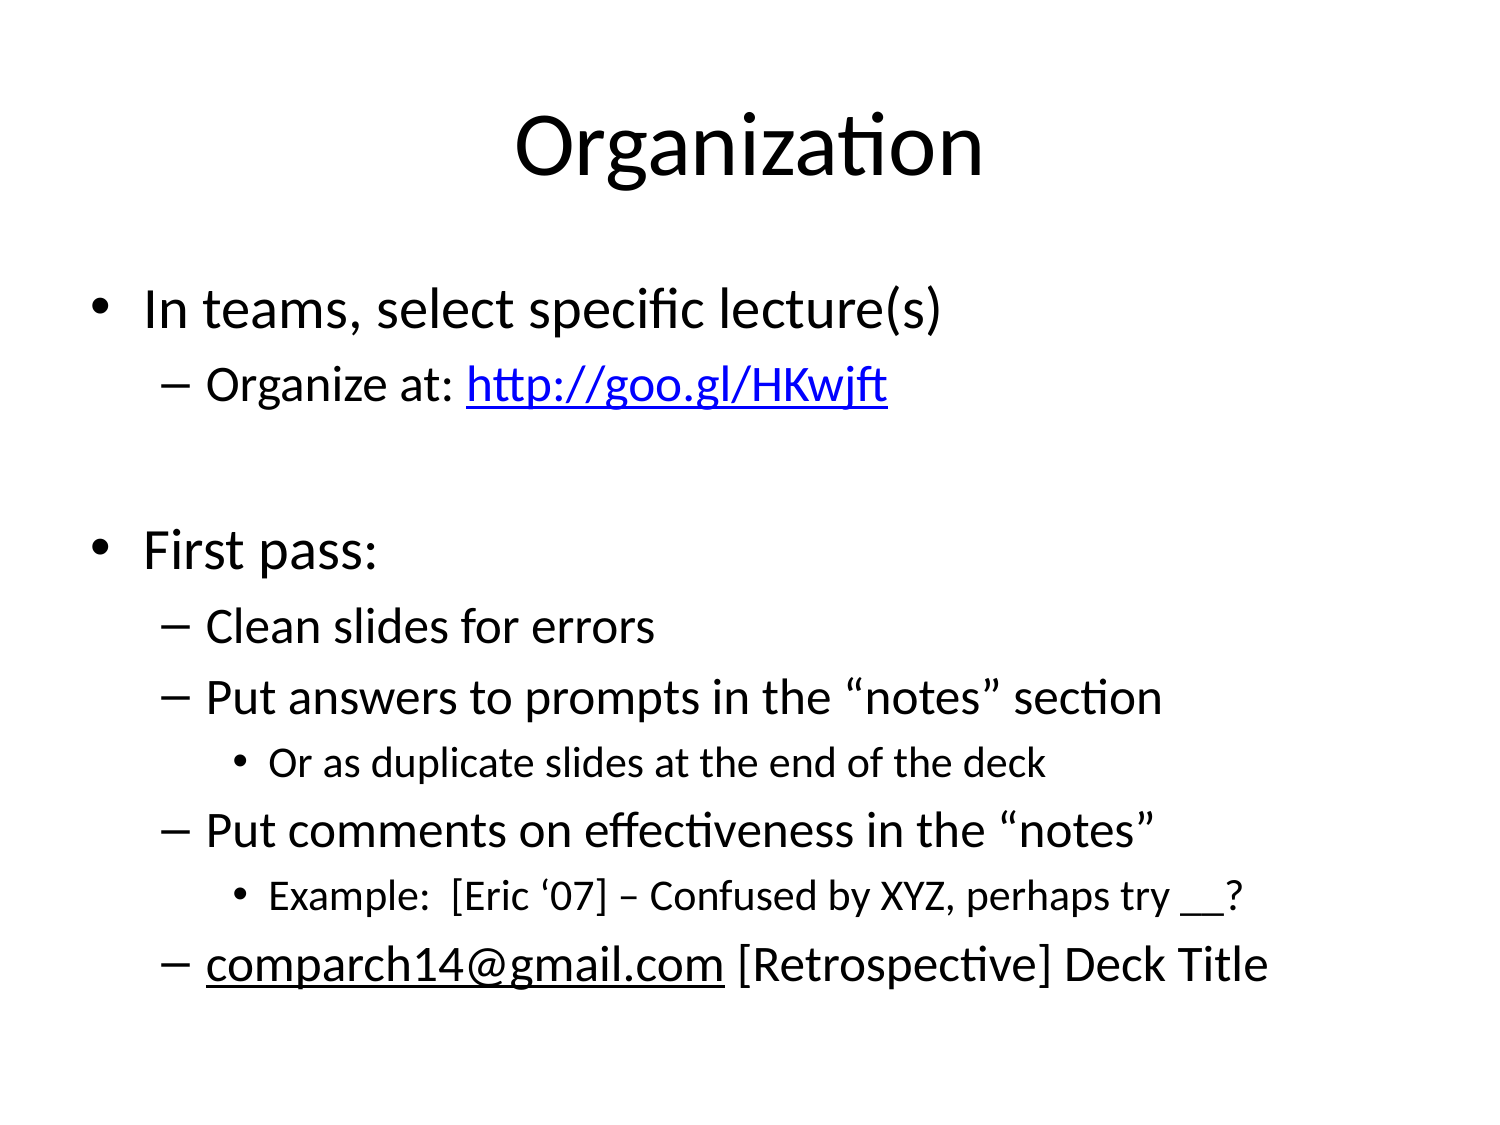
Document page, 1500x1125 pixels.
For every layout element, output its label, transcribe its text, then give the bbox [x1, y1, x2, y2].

list In teams, select specific lecture(s) Organize at: http://goo.gl/HKwjft First pass: Clean slides for errors Put answers to prompts in the “notes” section Or as duplicate slides at the end of the deck Put comments on effectiveness in the “notes” Example: [Eric ‘07] – Confused by XYZ, perhaps try __? comparch14@gmail.com [Retrospective] Deck Title [75, 262, 1425, 1005]
title Organization [75, 45, 1425, 233]
